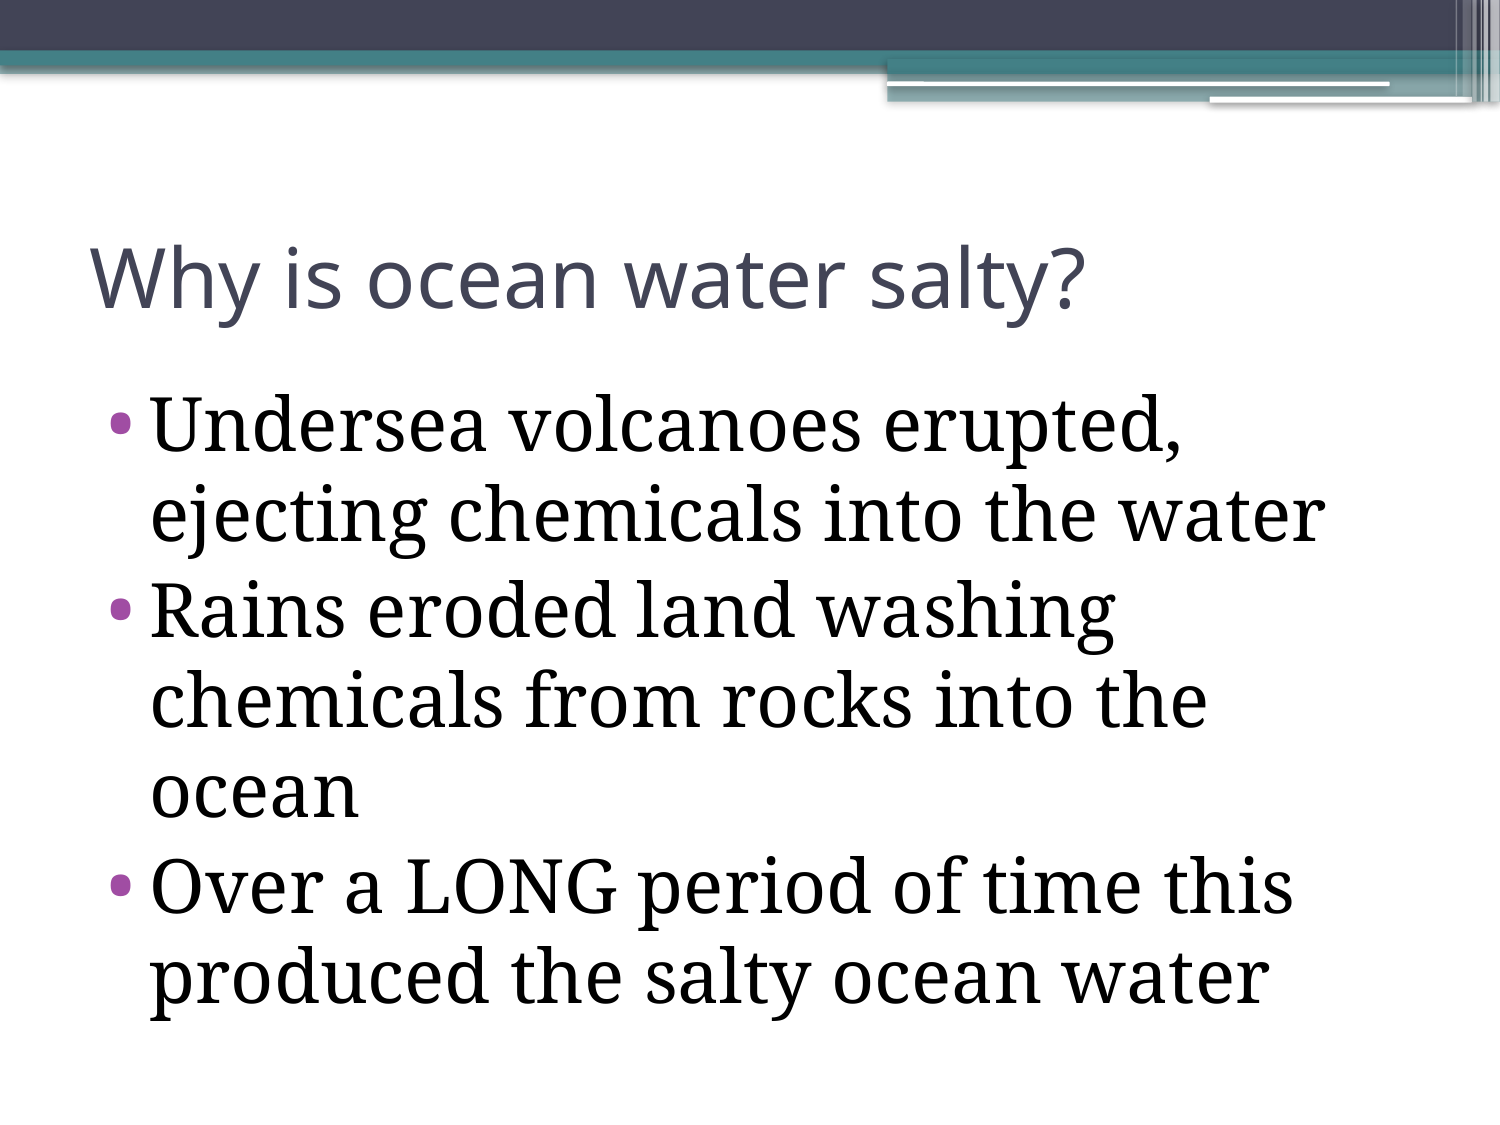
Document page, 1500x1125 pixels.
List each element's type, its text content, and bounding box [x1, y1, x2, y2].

list Undersea volcanoes erupted, ejecting chemicals into the water Rains eroded land washing chemicals from rocks into the ocean Over a LONG period of time this produced the salty ocean water [75, 368, 1425, 1079]
title Why is ocean water salty? [75, 187, 1425, 363]
